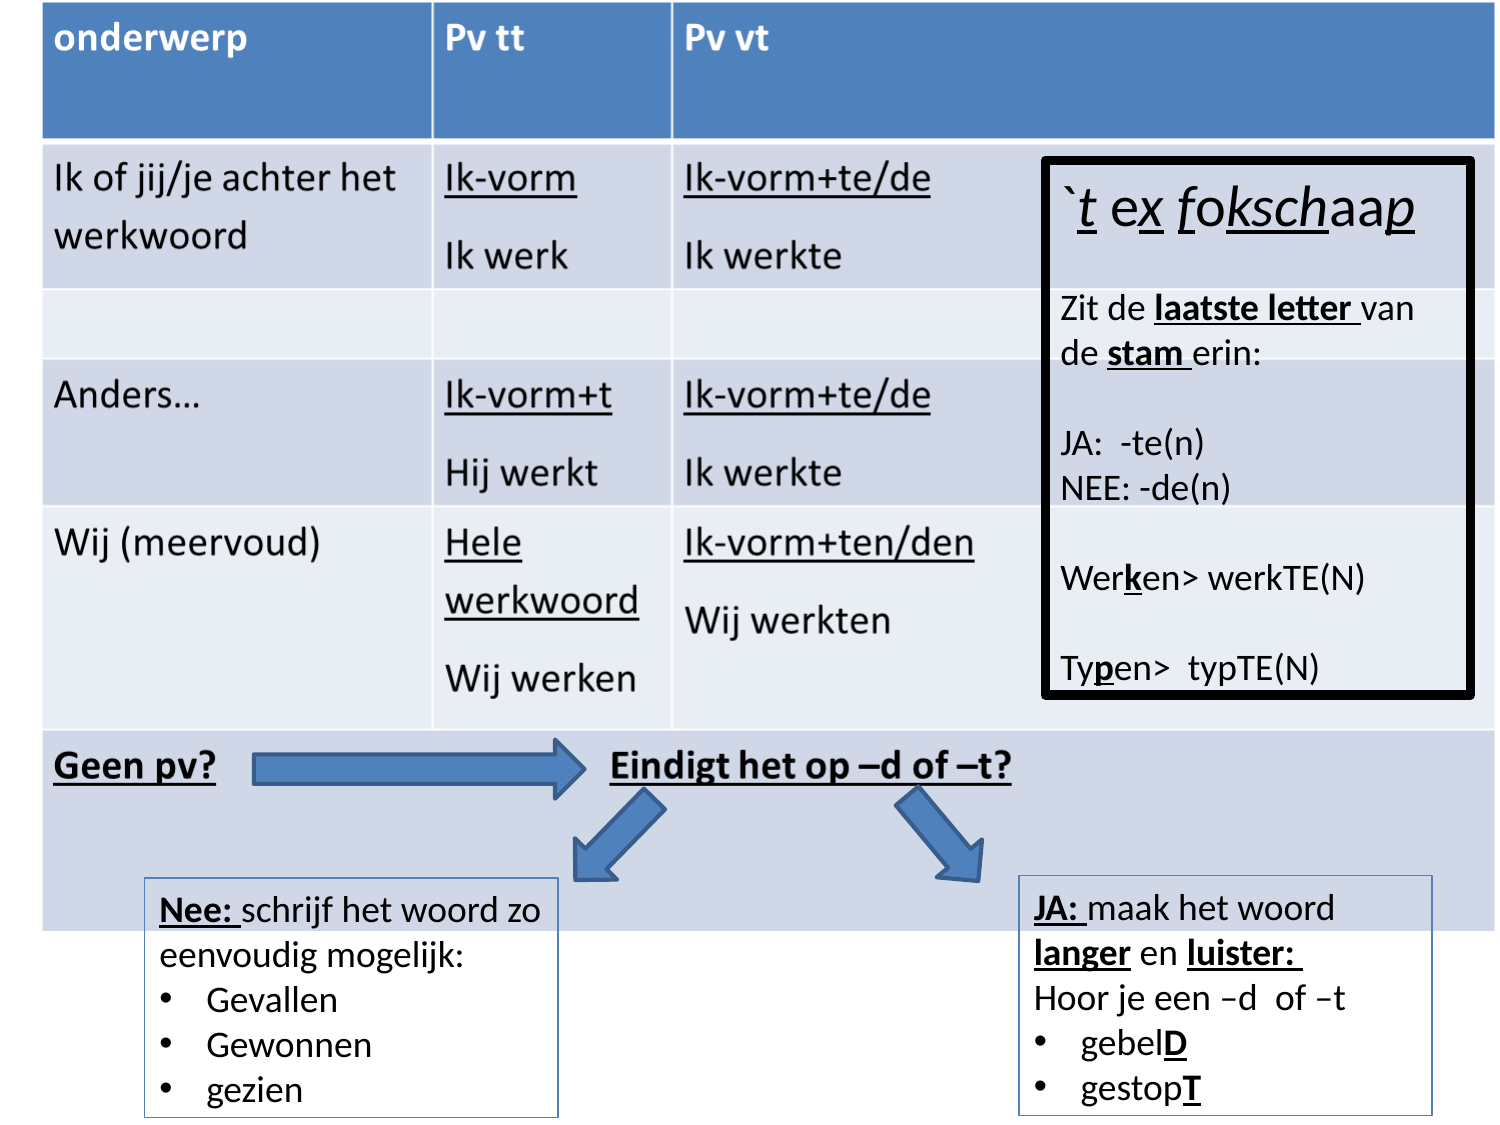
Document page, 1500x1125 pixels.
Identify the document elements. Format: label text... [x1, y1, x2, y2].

text_box JA: maak het woord langer en luister: Hoor je een –d of –t gebelD gestopT [1018, 932, 1433, 1116]
text_box Nee: schrijf het woord zo eenvoudig mogelijk: Gevallen Gewonnen gezien [144, 932, 558, 1118]
text_box [1496, 262, 1500, 338]
picture [41, 0, 1496, 932]
